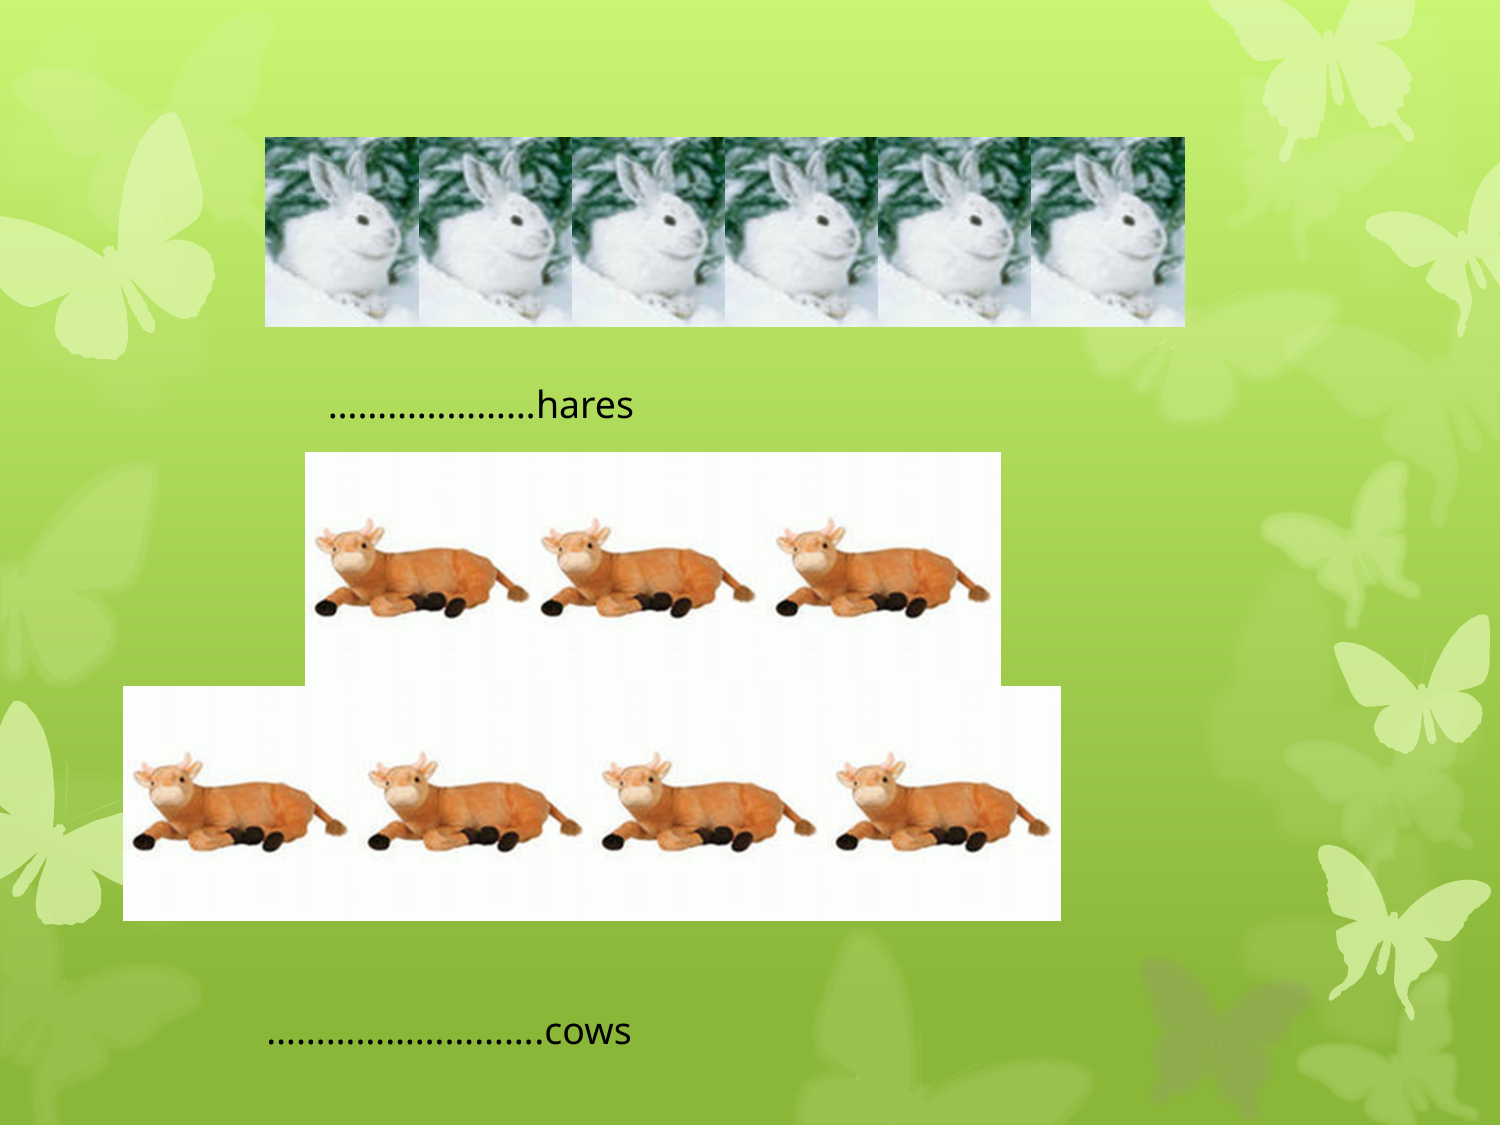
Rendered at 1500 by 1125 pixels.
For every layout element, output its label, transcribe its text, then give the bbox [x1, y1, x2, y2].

text_box ……………………….cows [251, 999, 647, 1060]
text_box …………………hares [313, 373, 650, 434]
picture [123, 451, 1062, 922]
picture [265, 136, 1186, 327]
